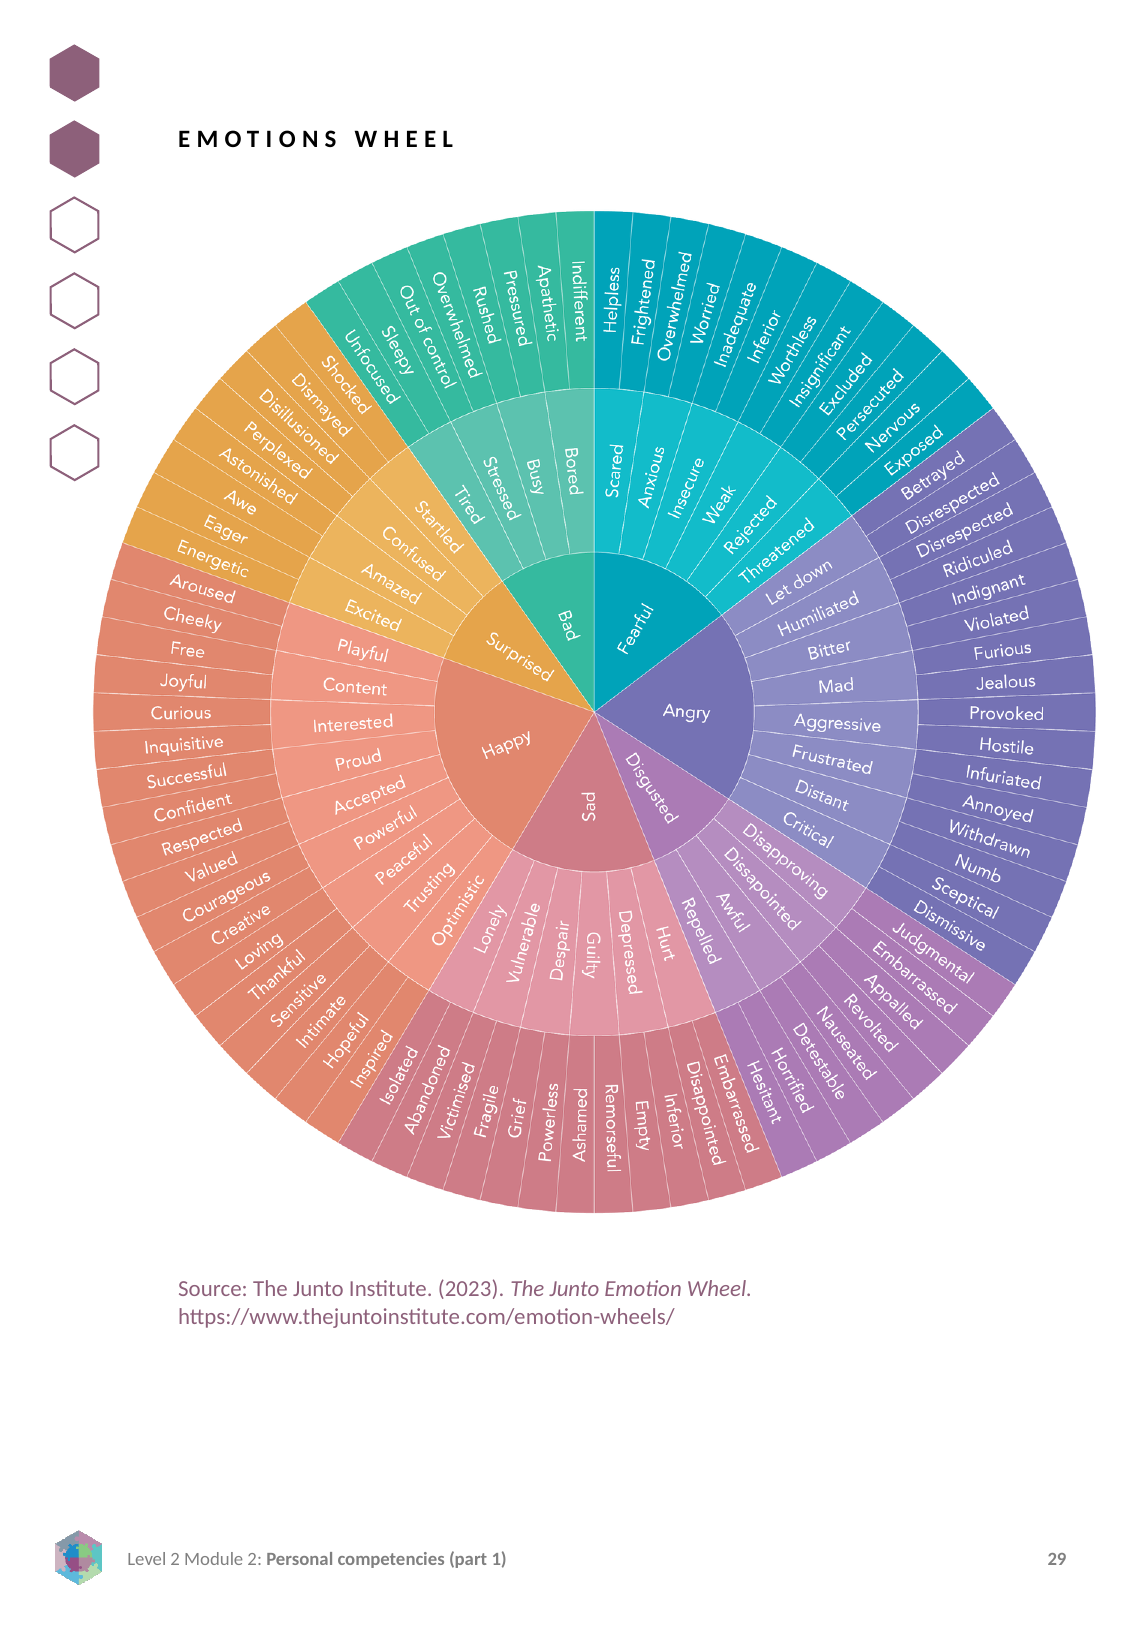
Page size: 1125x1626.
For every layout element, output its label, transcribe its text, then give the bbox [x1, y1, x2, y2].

text_box Source: The Junto Institute. (2023). The Junto Emotion Wheel. https://www.thejuntoinstitute.com/emotion-wheels/ [163, 1267, 1026, 1337]
picture [55, 1530, 102, 1585]
text_box [49, 44, 100, 102]
picture [31, 160, 1125, 1267]
text_box [49, 120, 100, 160]
text_box EMOTIONS WHEEL [163, 114, 1026, 160]
